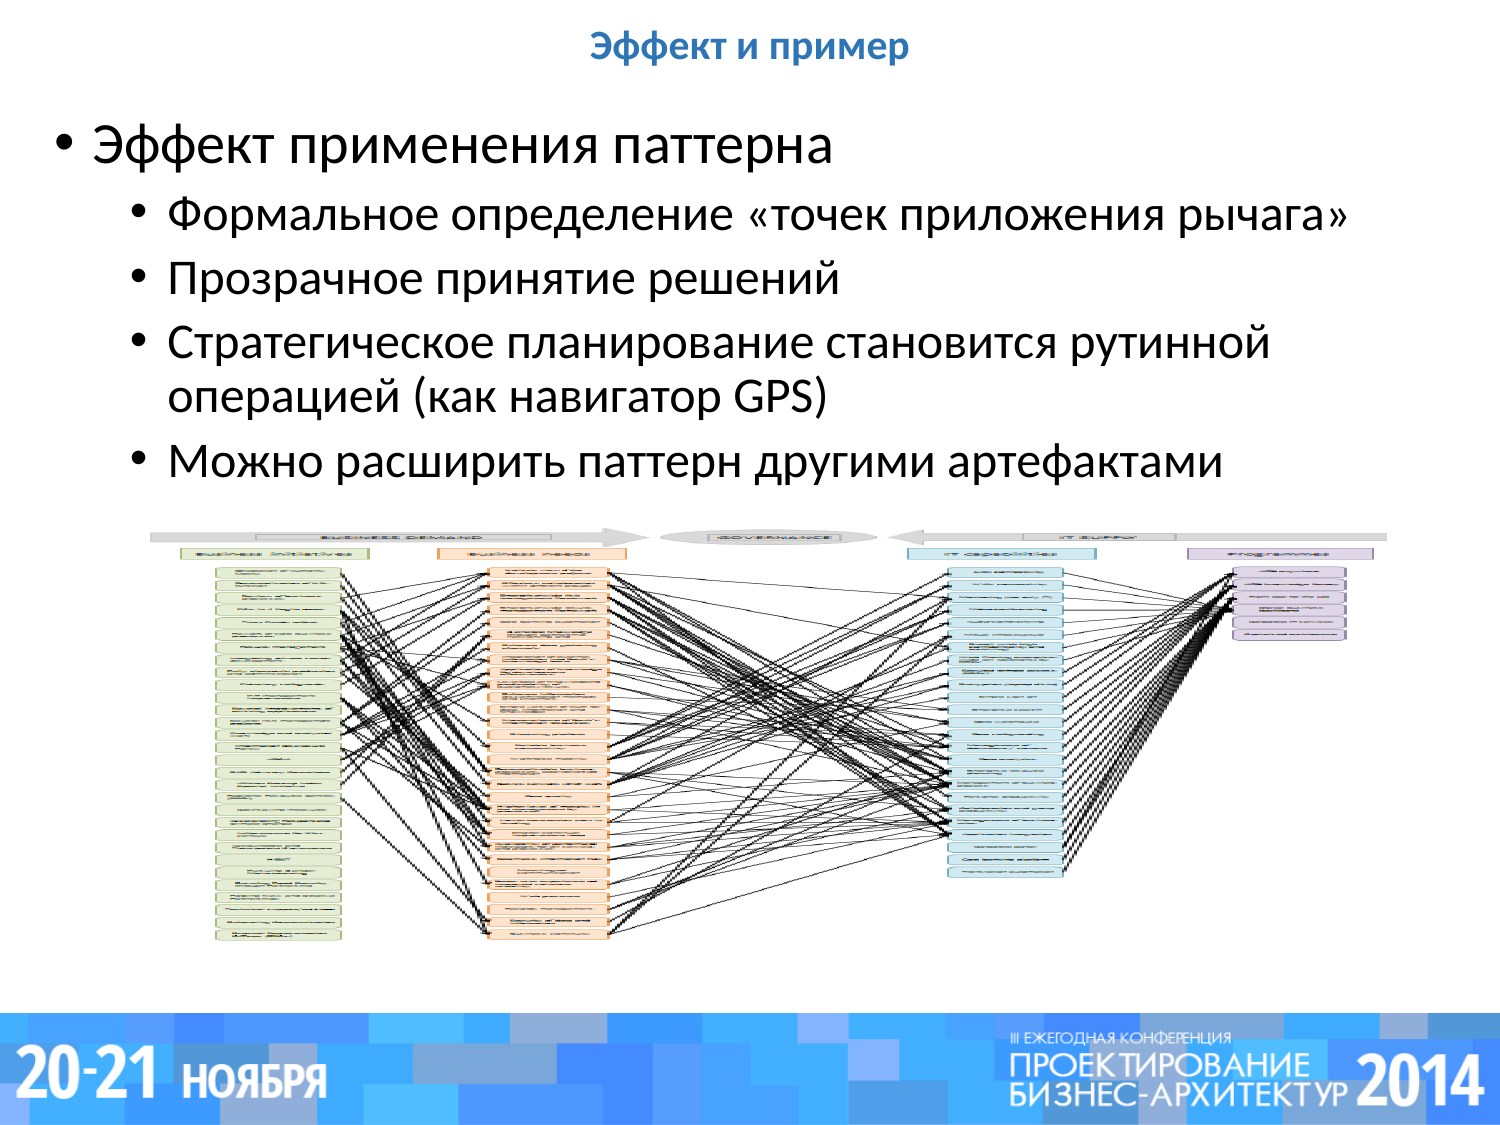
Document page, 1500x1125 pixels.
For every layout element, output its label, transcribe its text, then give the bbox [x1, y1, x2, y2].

title Эффект и пример [103, 6, 1397, 89]
picture [0, 1013, 1500, 1125]
picture [113, 527, 1387, 958]
list Эффект применения паттерна Формальное определение «точек приложения рычага» Прозрачное принятие решений Стратегическое планирование становится рутинной операцией (как навигатор GPS) Можно расширить паттерн другими артефактами [39, 105, 1465, 1014]
